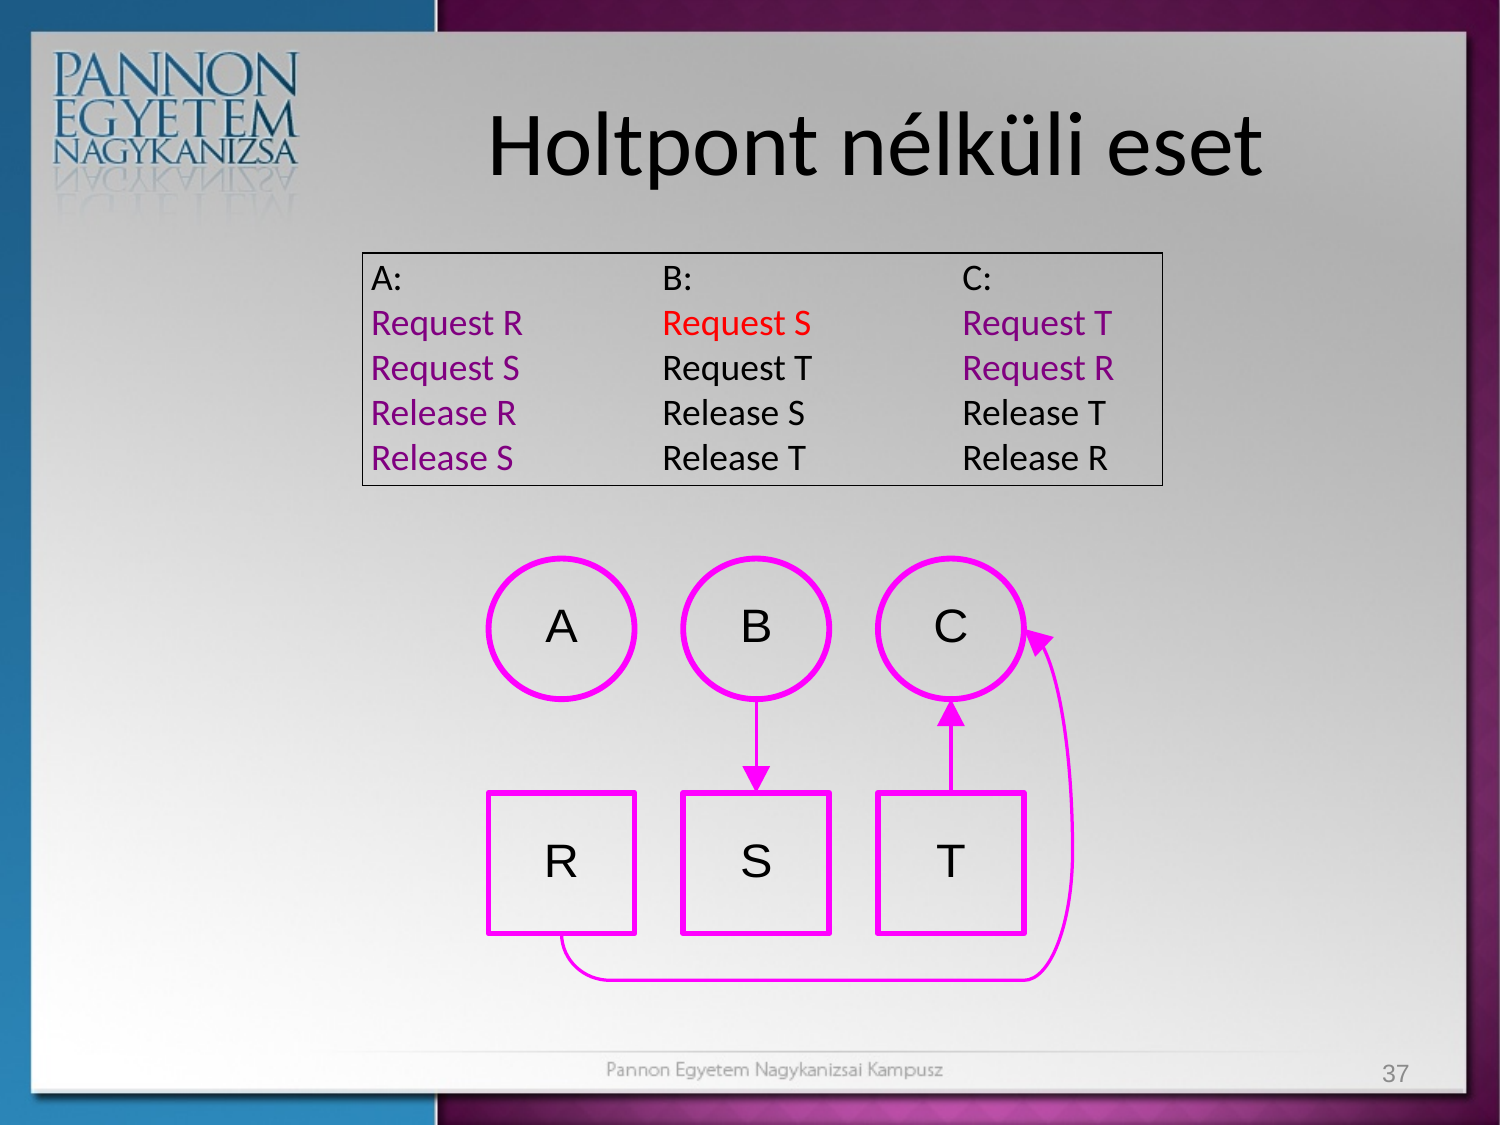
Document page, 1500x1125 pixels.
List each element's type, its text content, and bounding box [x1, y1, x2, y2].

slide_number 37 [1074, 1042, 1425, 1103]
text_box A: B: C: Request R Request S Request T Request S Request T Request R Release R Release S Release T Release S Release T Release R [362, 253, 1163, 486]
title Holtpont nélküli eset [328, 45, 1425, 233]
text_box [412, 549, 1101, 1006]
picture [0, 0, 1500, 1125]
